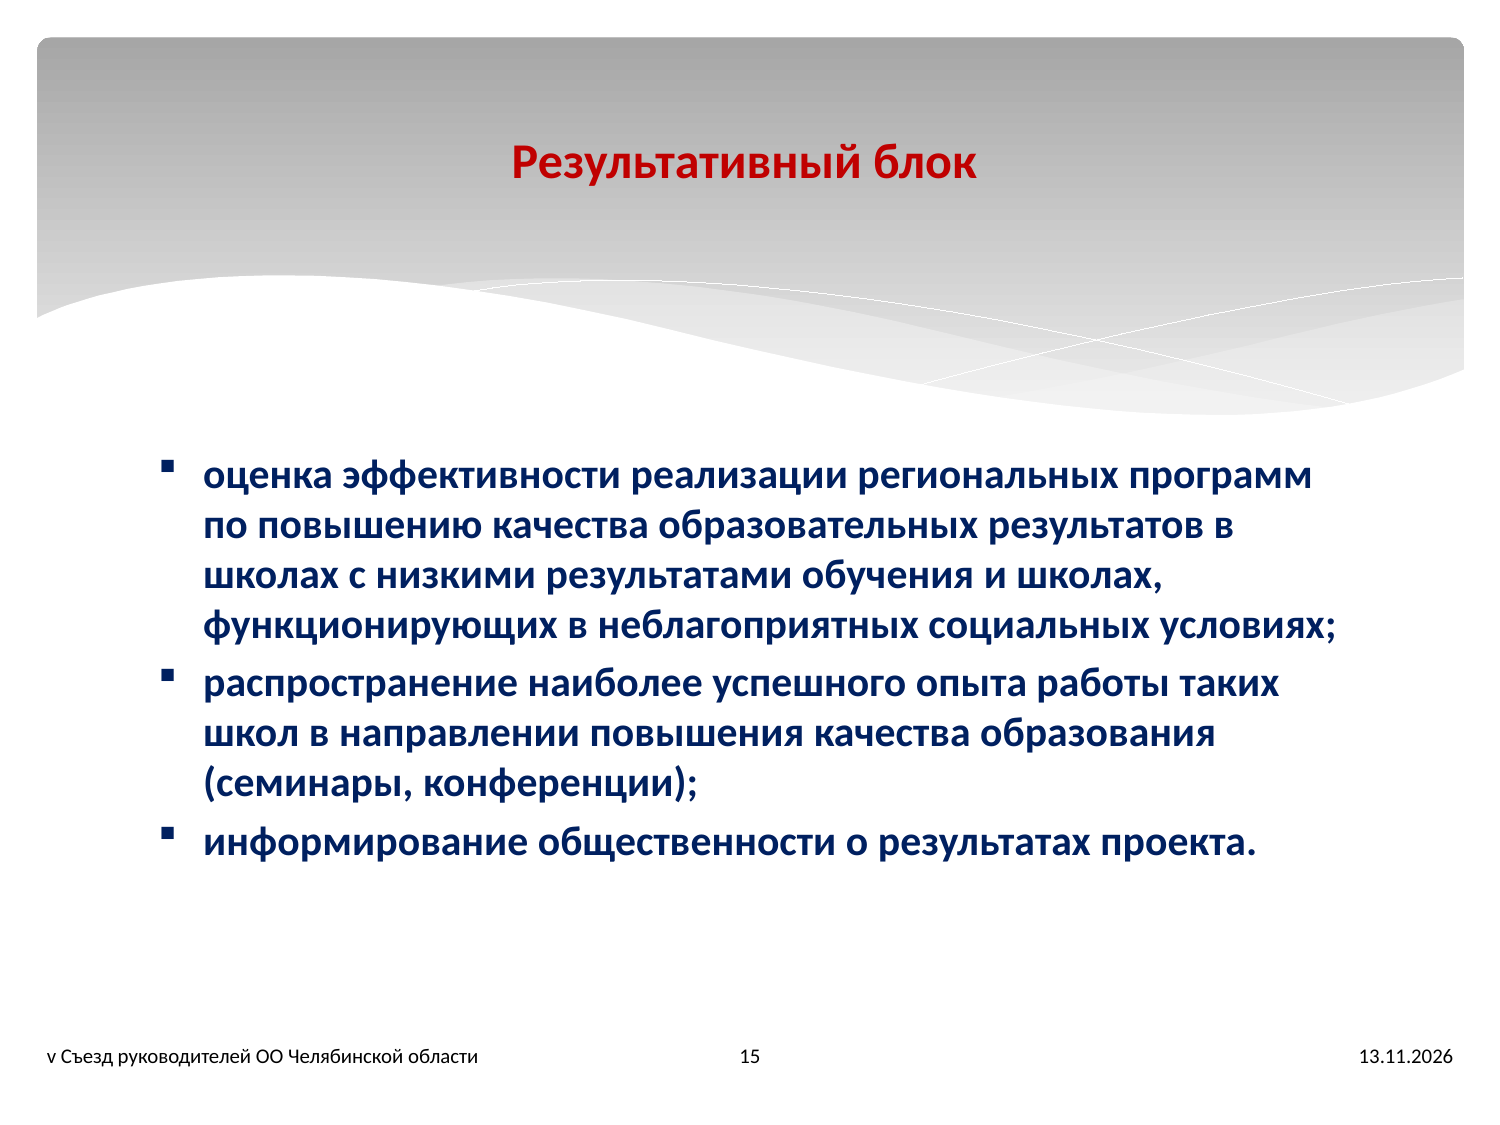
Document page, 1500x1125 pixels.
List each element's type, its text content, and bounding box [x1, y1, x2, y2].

slide_number 15 [654, 1025, 846, 1086]
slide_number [847, 1025, 1469, 1086]
footer v Съезд руководителей ОО Челябинской области [31, 1025, 653, 1086]
list оценка эффективности реализации региональных программ по повышению качества образовательных результатов в школах с низкими результатами обучения и школах, функционирующих в неблагоприятных социальных условиях; распространение наиболее успешного опыта работы таких школ в направлении повышения качества образования (семинары, конференции); информирование общественности о результатах проекта. [143, 438, 1359, 1005]
title Результативный блок [75, 55, 1425, 261]
